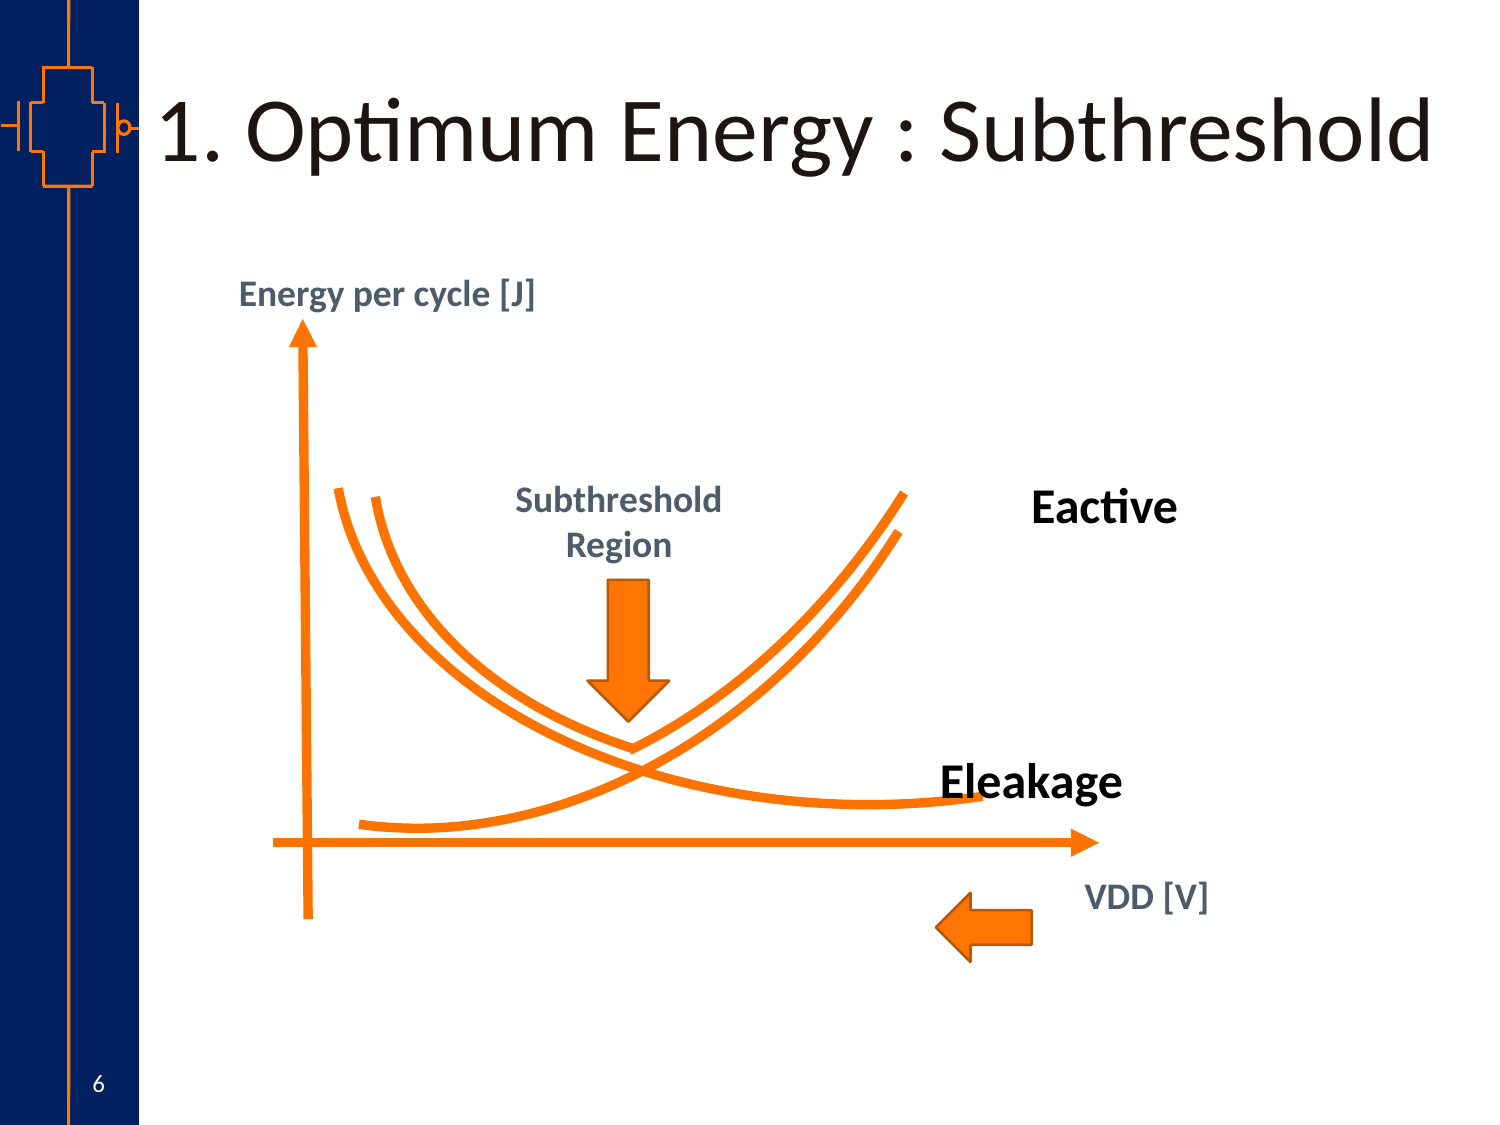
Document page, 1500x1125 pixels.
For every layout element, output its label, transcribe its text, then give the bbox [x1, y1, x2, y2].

title 1. Optimum Energy : Subthreshold [139, 0, 1500, 188]
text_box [222, 261, 1226, 926]
slide_number 6 [77, 1052, 140, 1113]
text_box [942, 936, 1033, 964]
